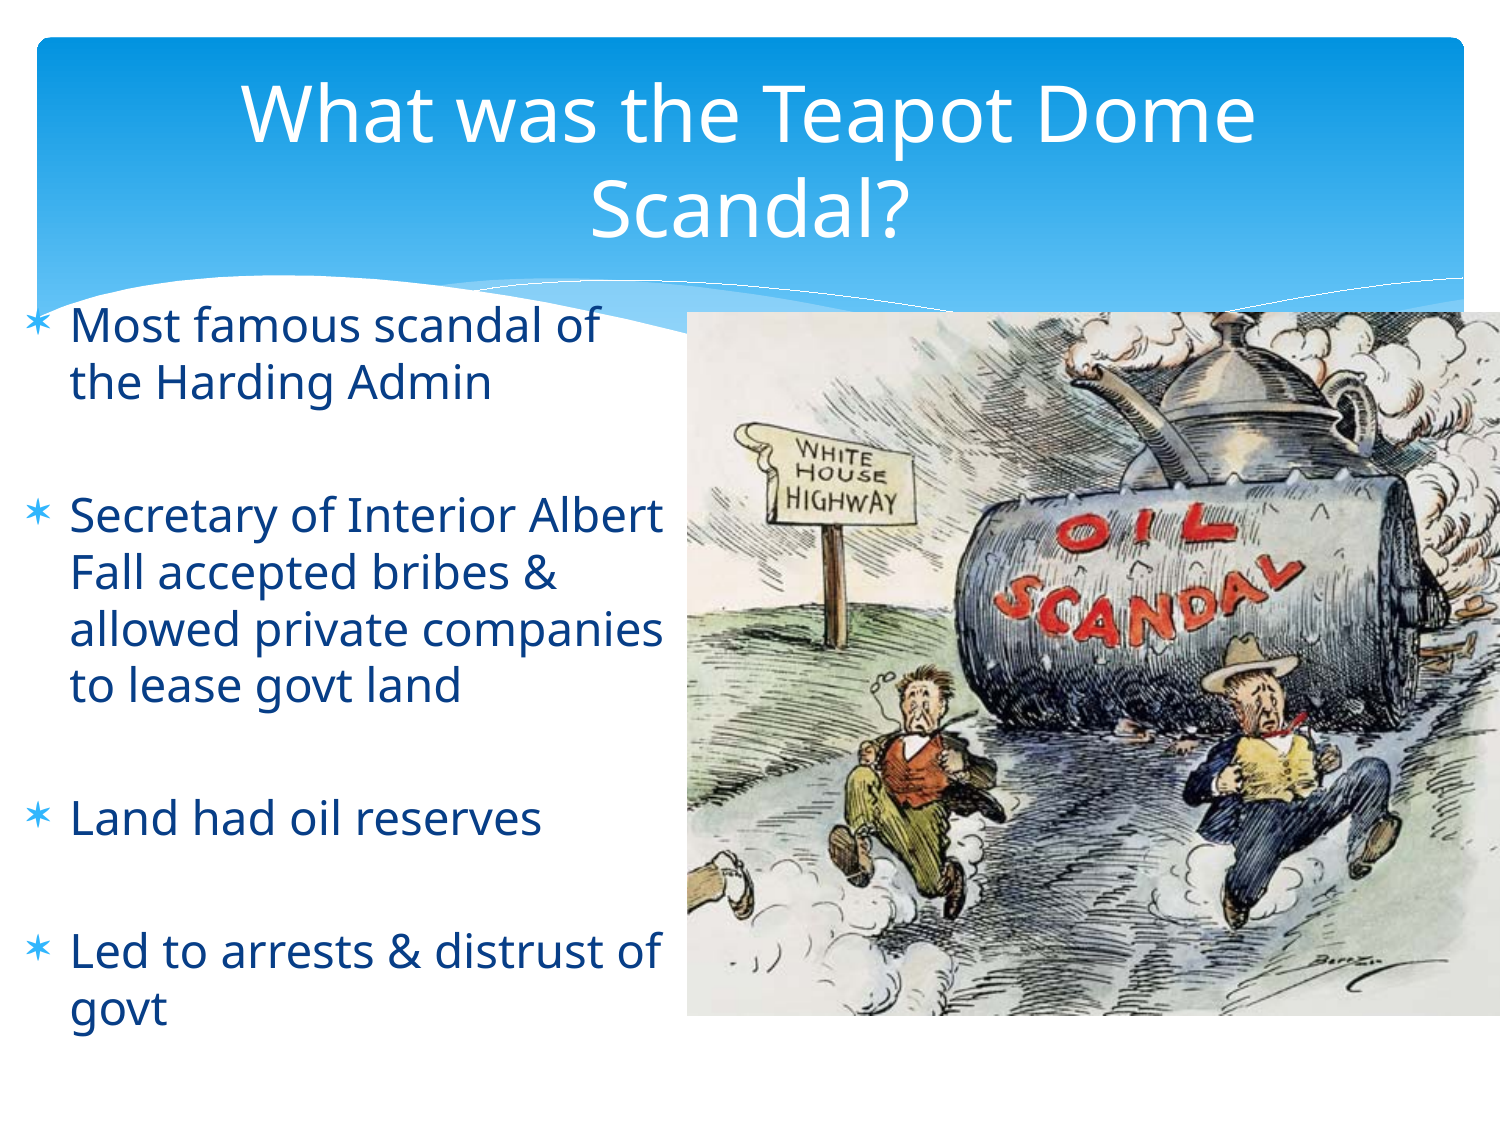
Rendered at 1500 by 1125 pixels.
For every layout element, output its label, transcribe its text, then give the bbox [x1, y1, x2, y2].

title What was the Teapot Dome Scandal? [75, 55, 1425, 261]
picture [686, 312, 1500, 1016]
list Most famous scandal of the Harding Admin Secretary of Interior Albert Fall accepted bribes & allowed private companies to lease govt land Land had oil reserves Led to arrests & distrust of govt [11, 287, 687, 1088]
